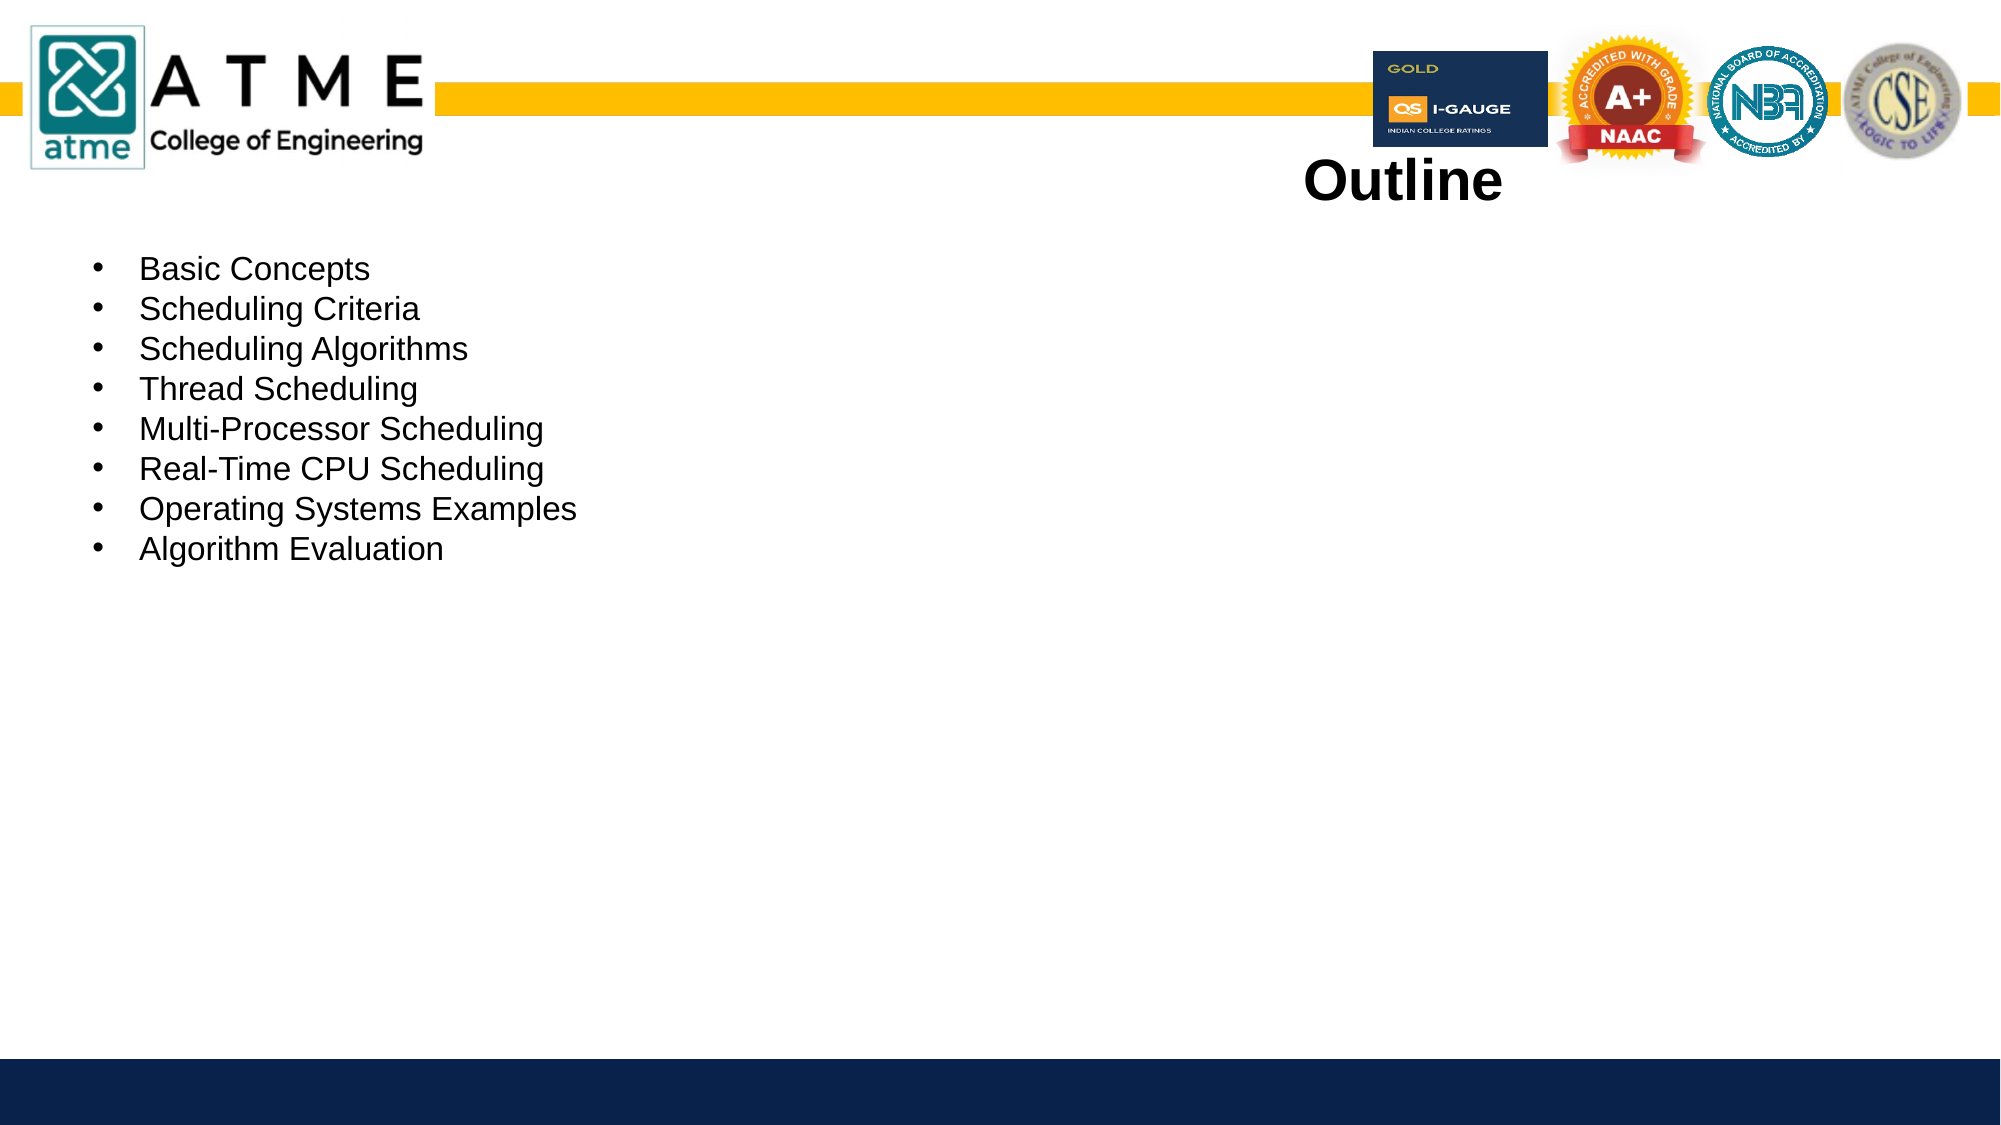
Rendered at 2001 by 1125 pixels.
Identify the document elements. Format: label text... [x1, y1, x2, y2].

text_box Outline [1289, 135, 1520, 220]
picture [1840, 26, 1968, 176]
text_box Basic Concepts Scheduling Criteria Scheduling Algorithms Thread Scheduling Multi-Processor Scheduling Real-Time CPU Scheduling Operating Systems Examples Algorithm Evaluation [77, 239, 594, 575]
picture [1373, 20, 1828, 180]
picture [22, 15, 435, 178]
picture [0, 1059, 2001, 1125]
